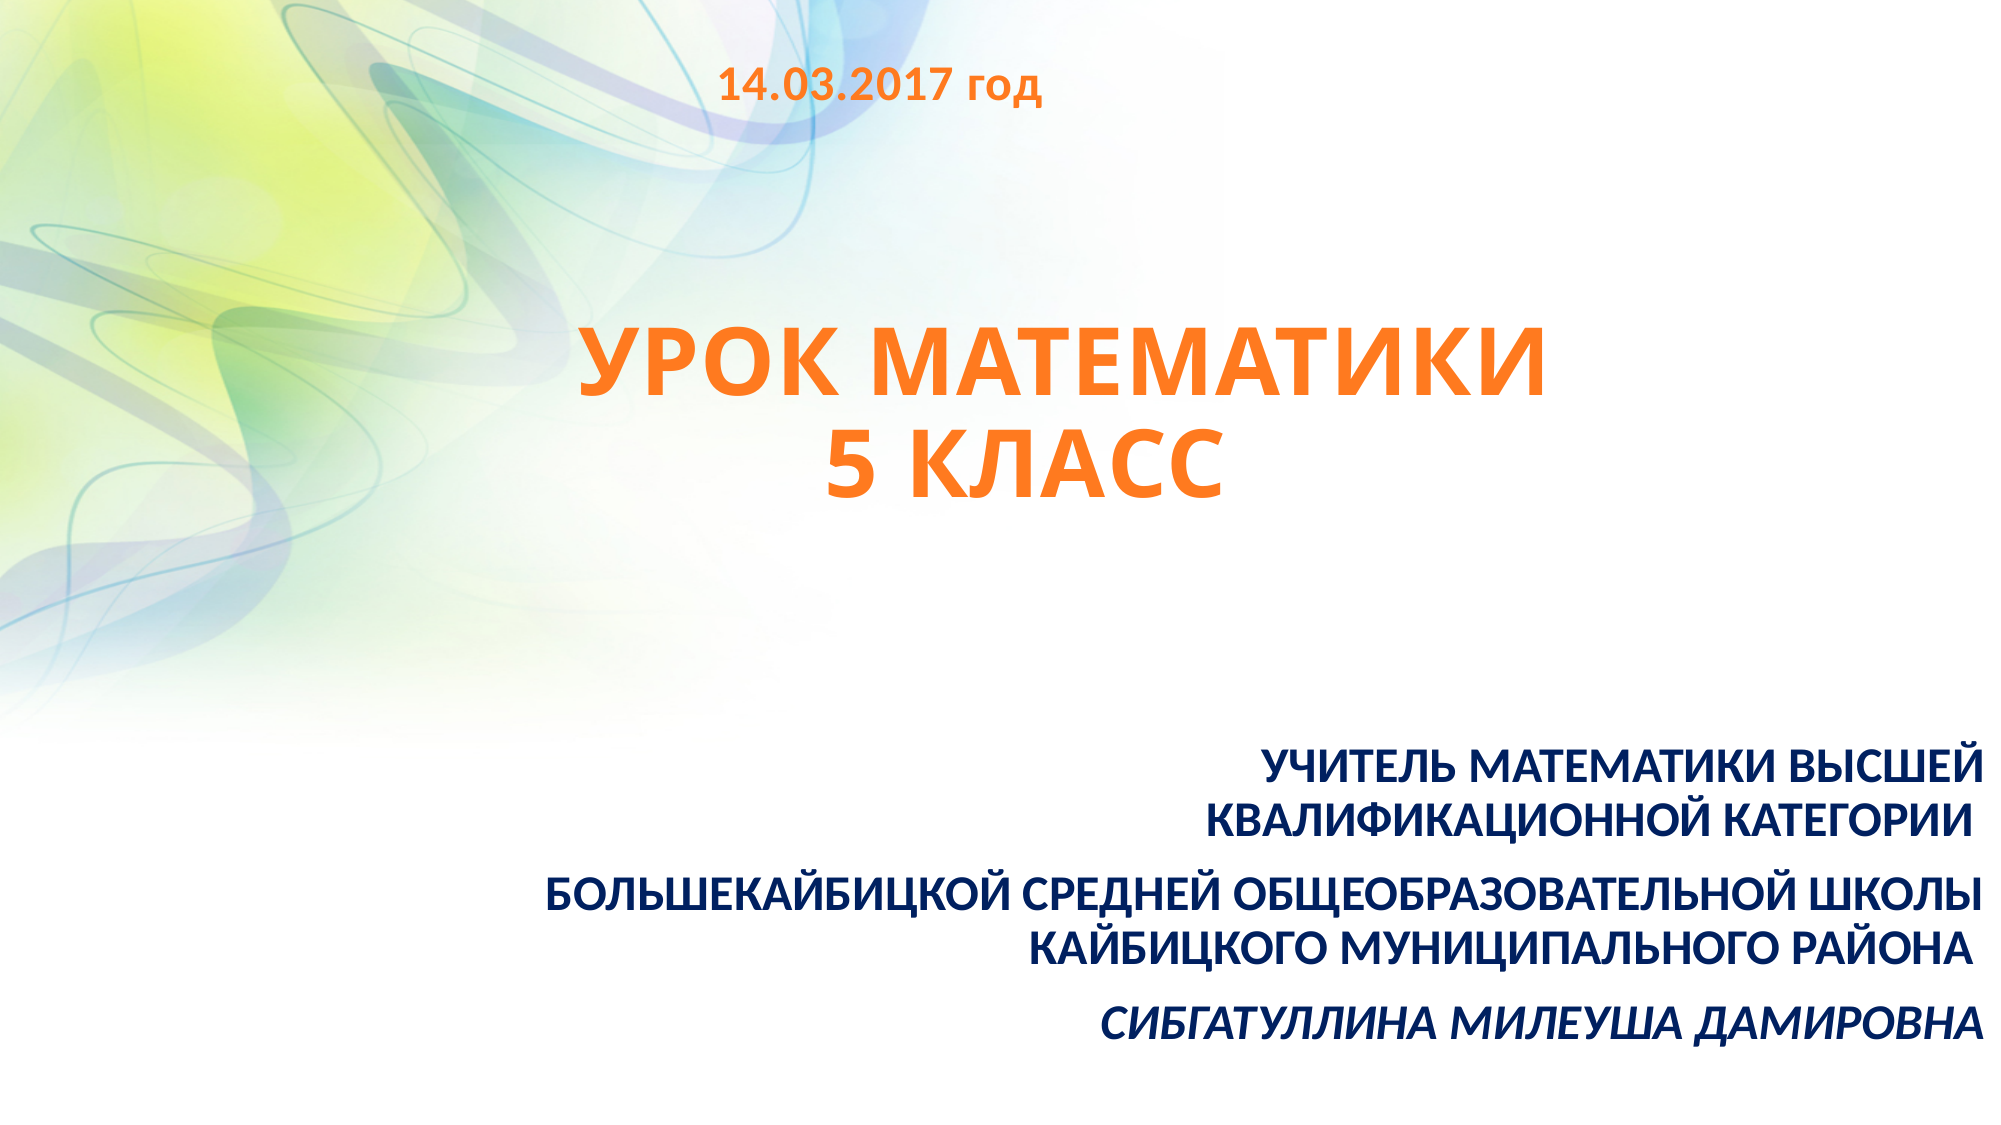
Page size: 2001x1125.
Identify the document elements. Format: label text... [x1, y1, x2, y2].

title УРОК МАТЕМАТИКИ 5 КЛАСС [238, 170, 1687, 528]
list Учитель математики высшей квалификационной категории Большекайбицкой средней общеобразовательной школы Кайбицкого муниципального района Сибгатуллина Милеуша Дамировна [456, 700, 2000, 1089]
text_box 14.03.2017 год [701, 43, 1097, 119]
picture [0, 0, 2001, 1125]
